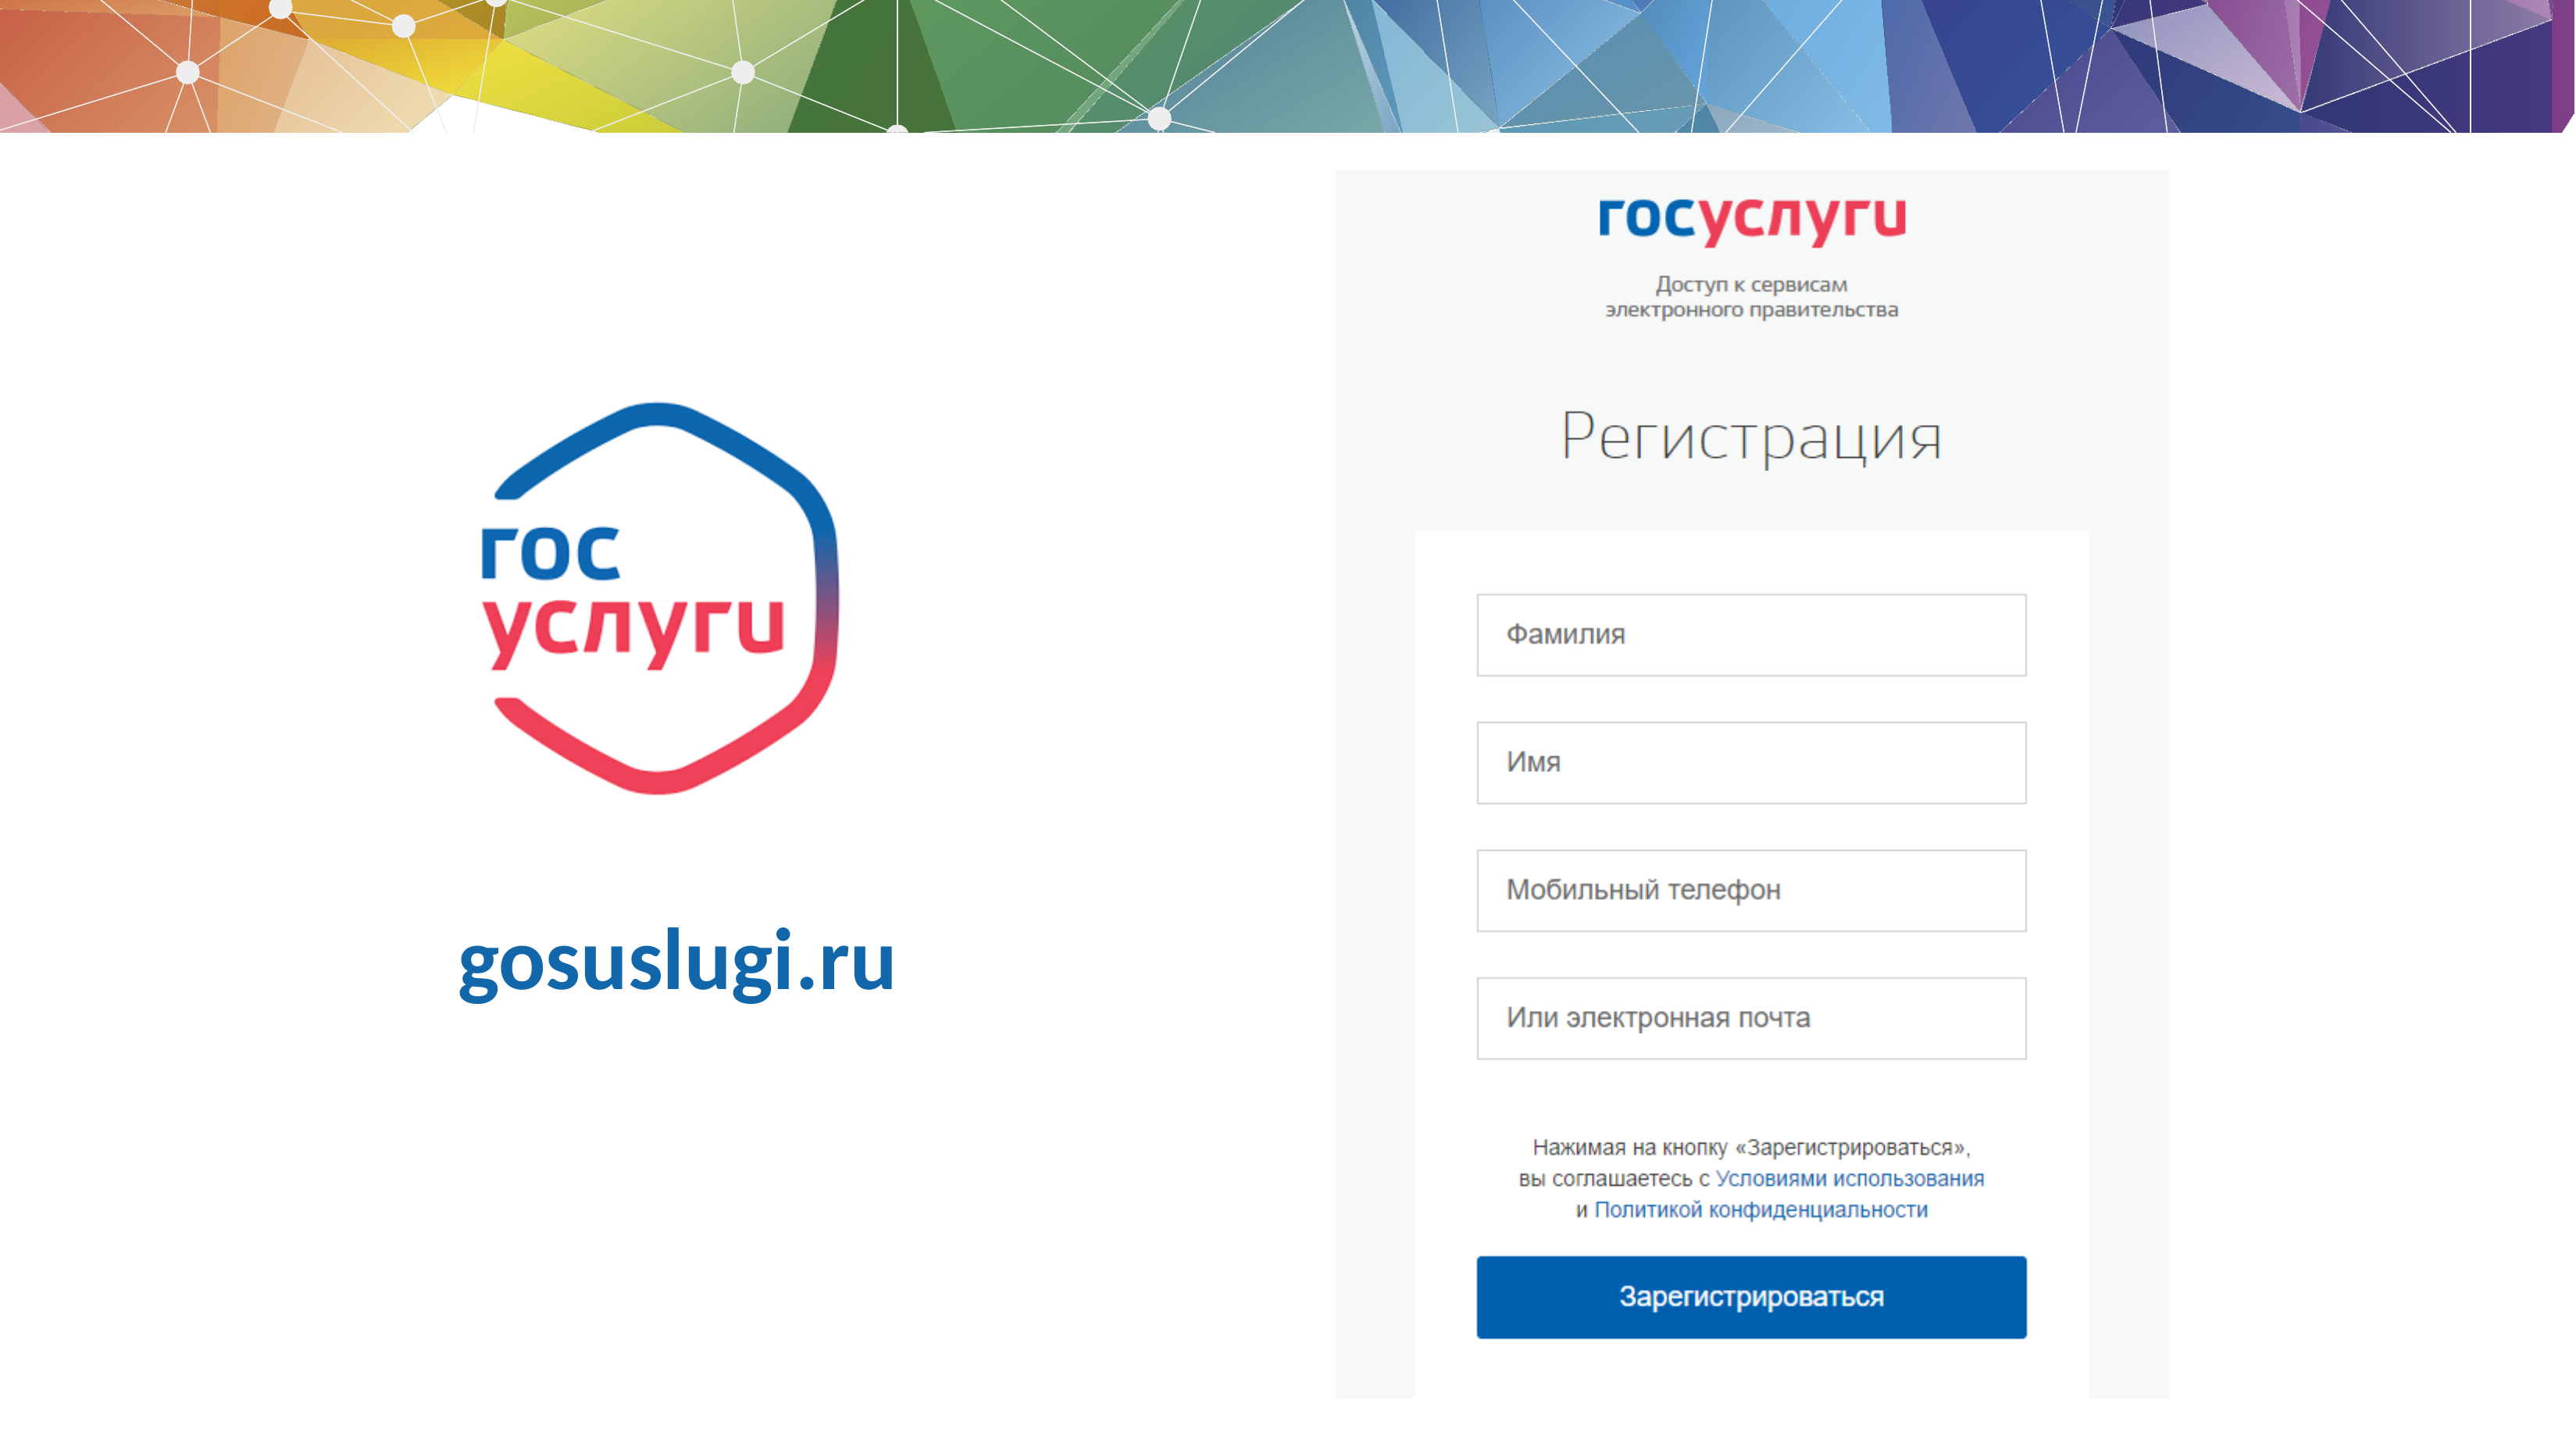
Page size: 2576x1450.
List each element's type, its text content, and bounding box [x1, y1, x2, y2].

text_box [0, 0, 2575, 133]
picture [1336, 170, 2169, 1398]
text_box gosuslugi.ru [446, 895, 943, 1013]
picture [424, 362, 898, 837]
